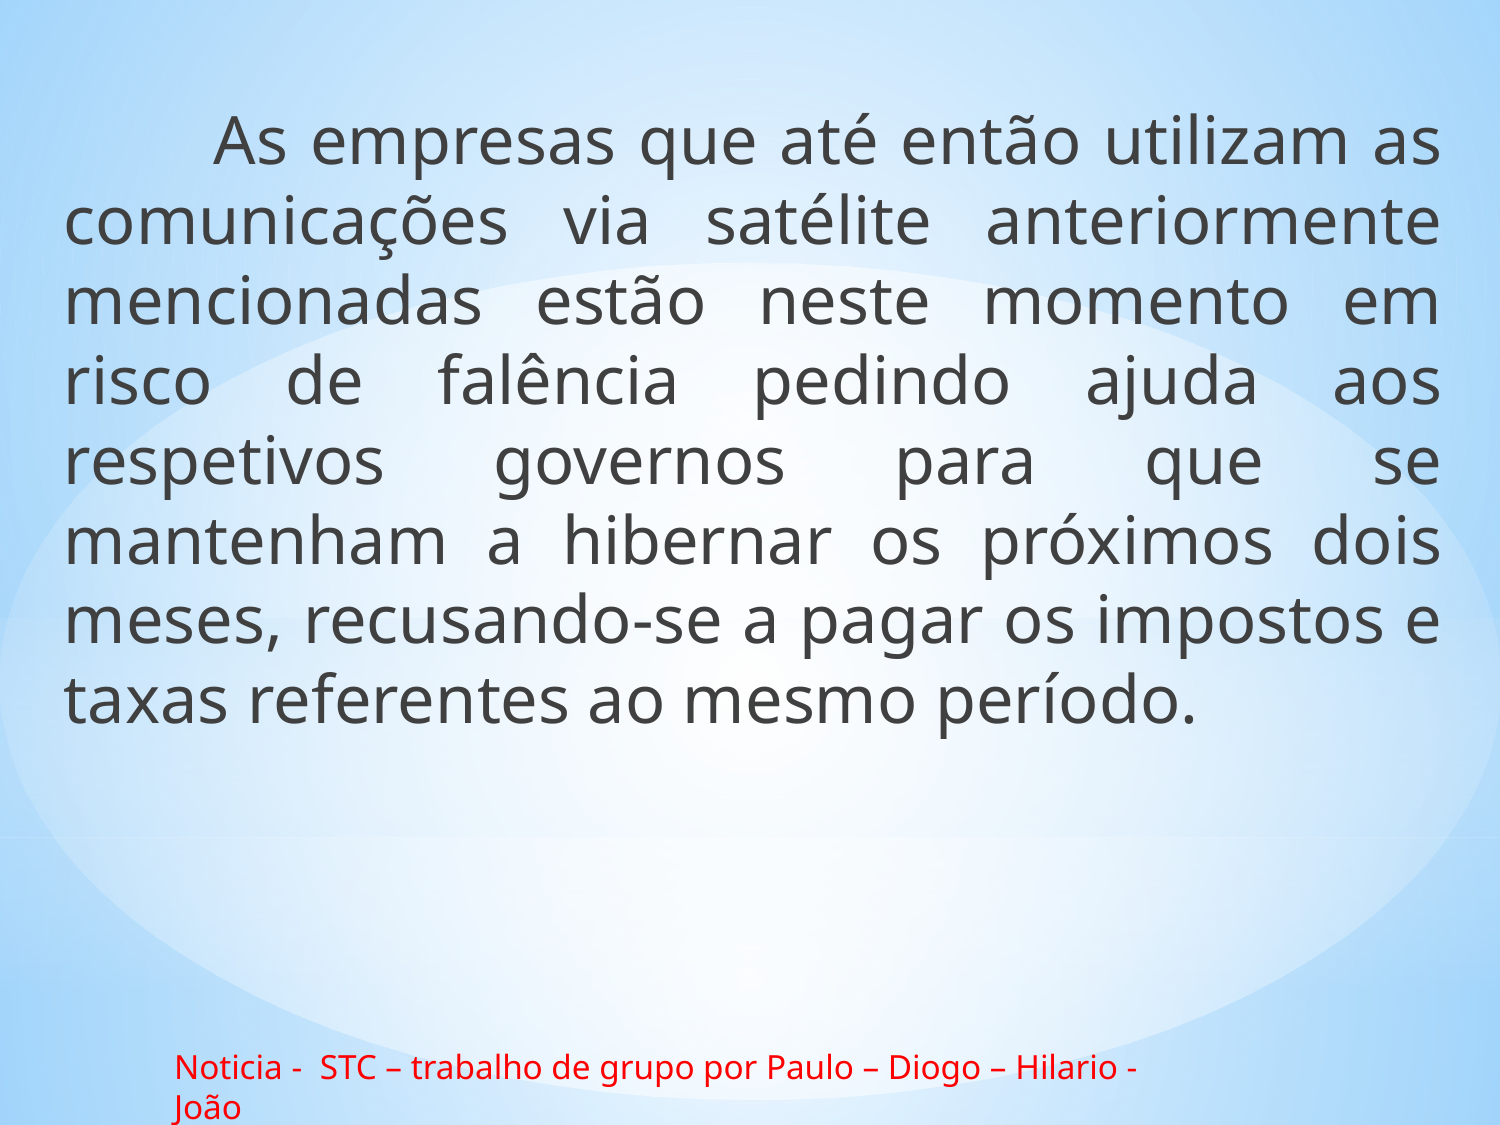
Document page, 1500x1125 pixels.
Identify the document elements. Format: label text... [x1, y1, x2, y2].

text_box Noticia - STC – trabalho de grupo por Paulo – Diogo – Hilario - João [159, 1038, 1223, 1125]
list As empresas que até então utilizam as comunicações via satélite anteriormente mencionadas estão neste momento em risco de falência pedindo ajuda aos respetivos governos para que se mantenham a hibernar os próximos dois meses, recusando-se a pagar os impostos e taxas referentes ao mesmo período. [41, 90, 1459, 1039]
